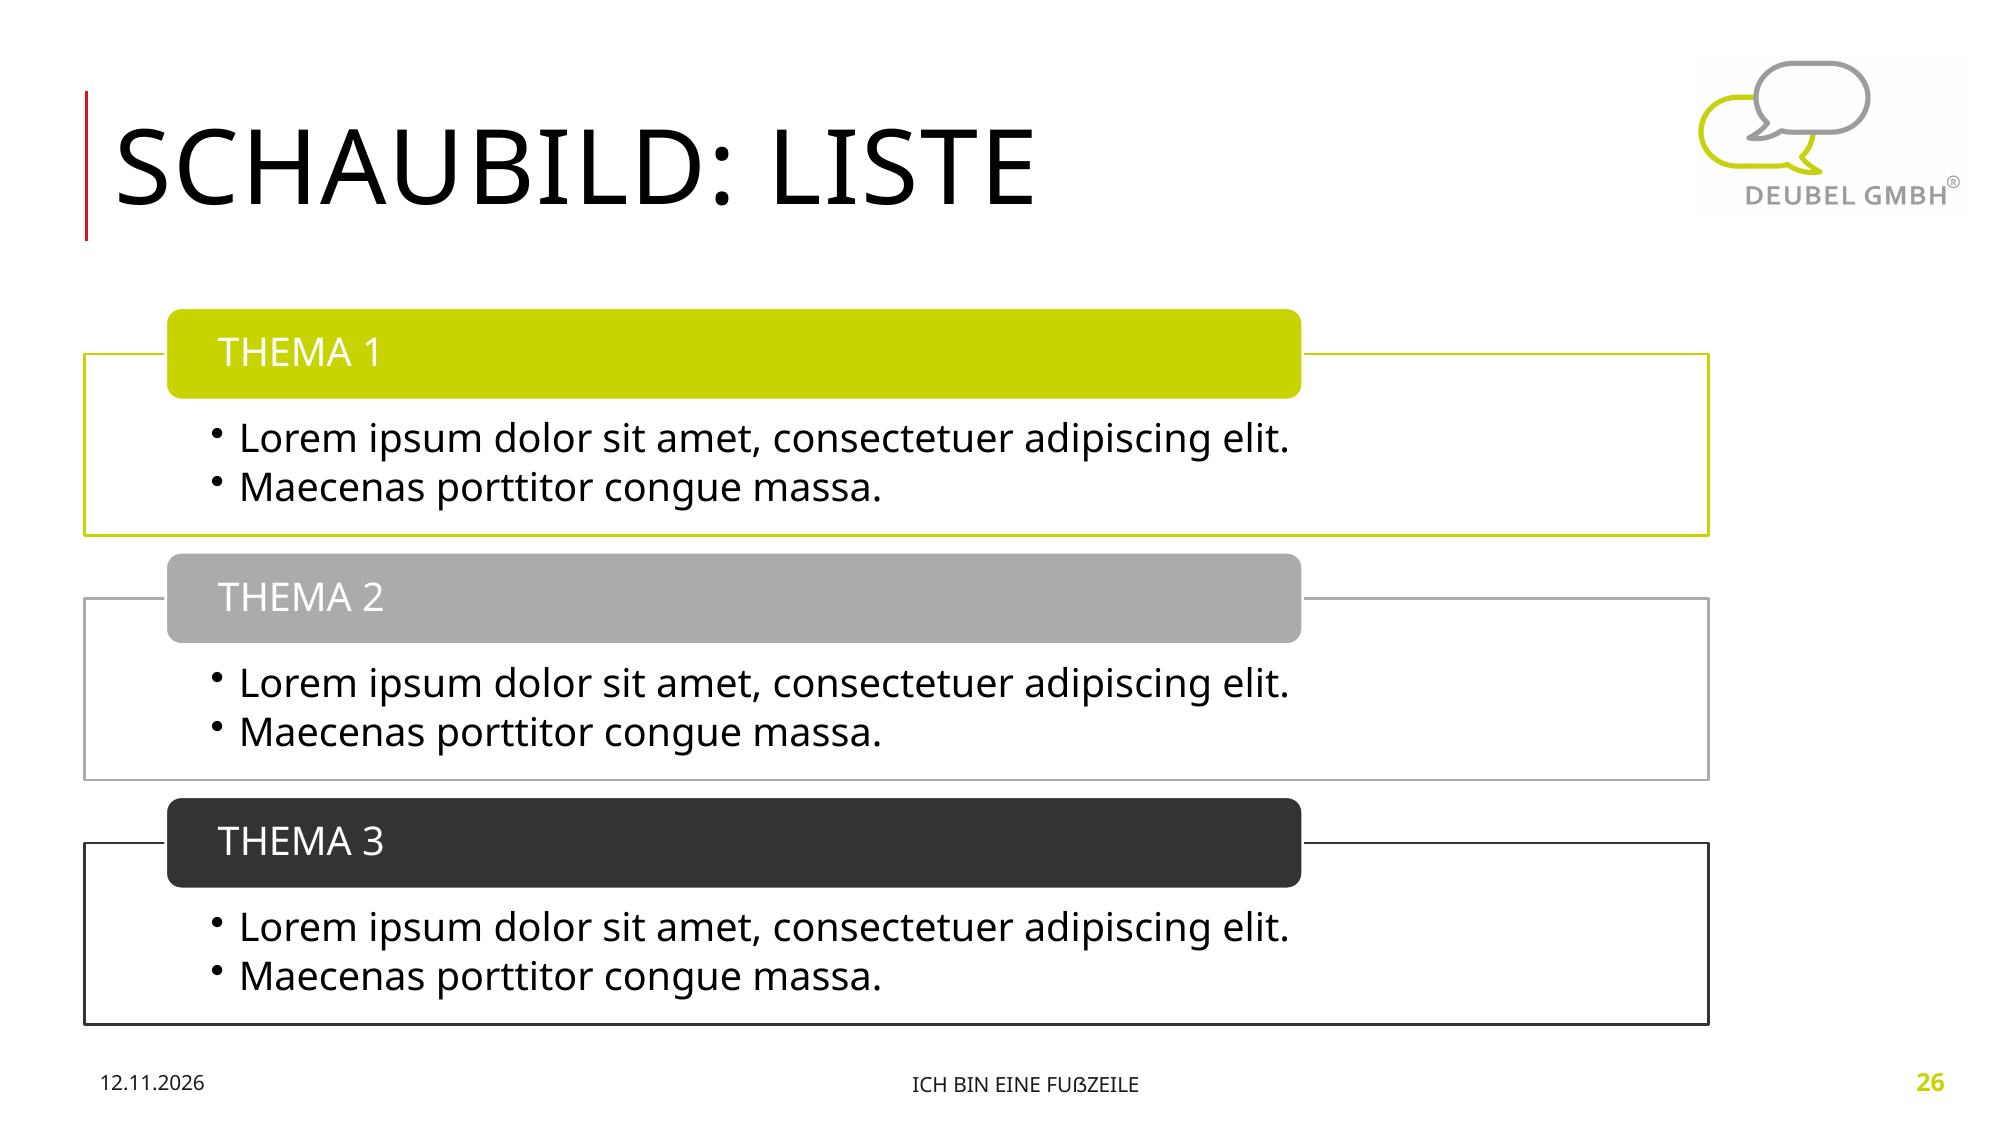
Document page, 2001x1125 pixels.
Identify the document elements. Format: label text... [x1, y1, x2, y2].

title Schaubild: Liste [84, 51, 1692, 295]
slide_number 26 [1727, 1061, 1945, 1107]
footer Ich bin eine Fußzeile [343, 1061, 1709, 1107]
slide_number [84, 1061, 328, 1107]
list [84, 297, 1710, 1036]
picture [1692, 52, 1967, 215]
